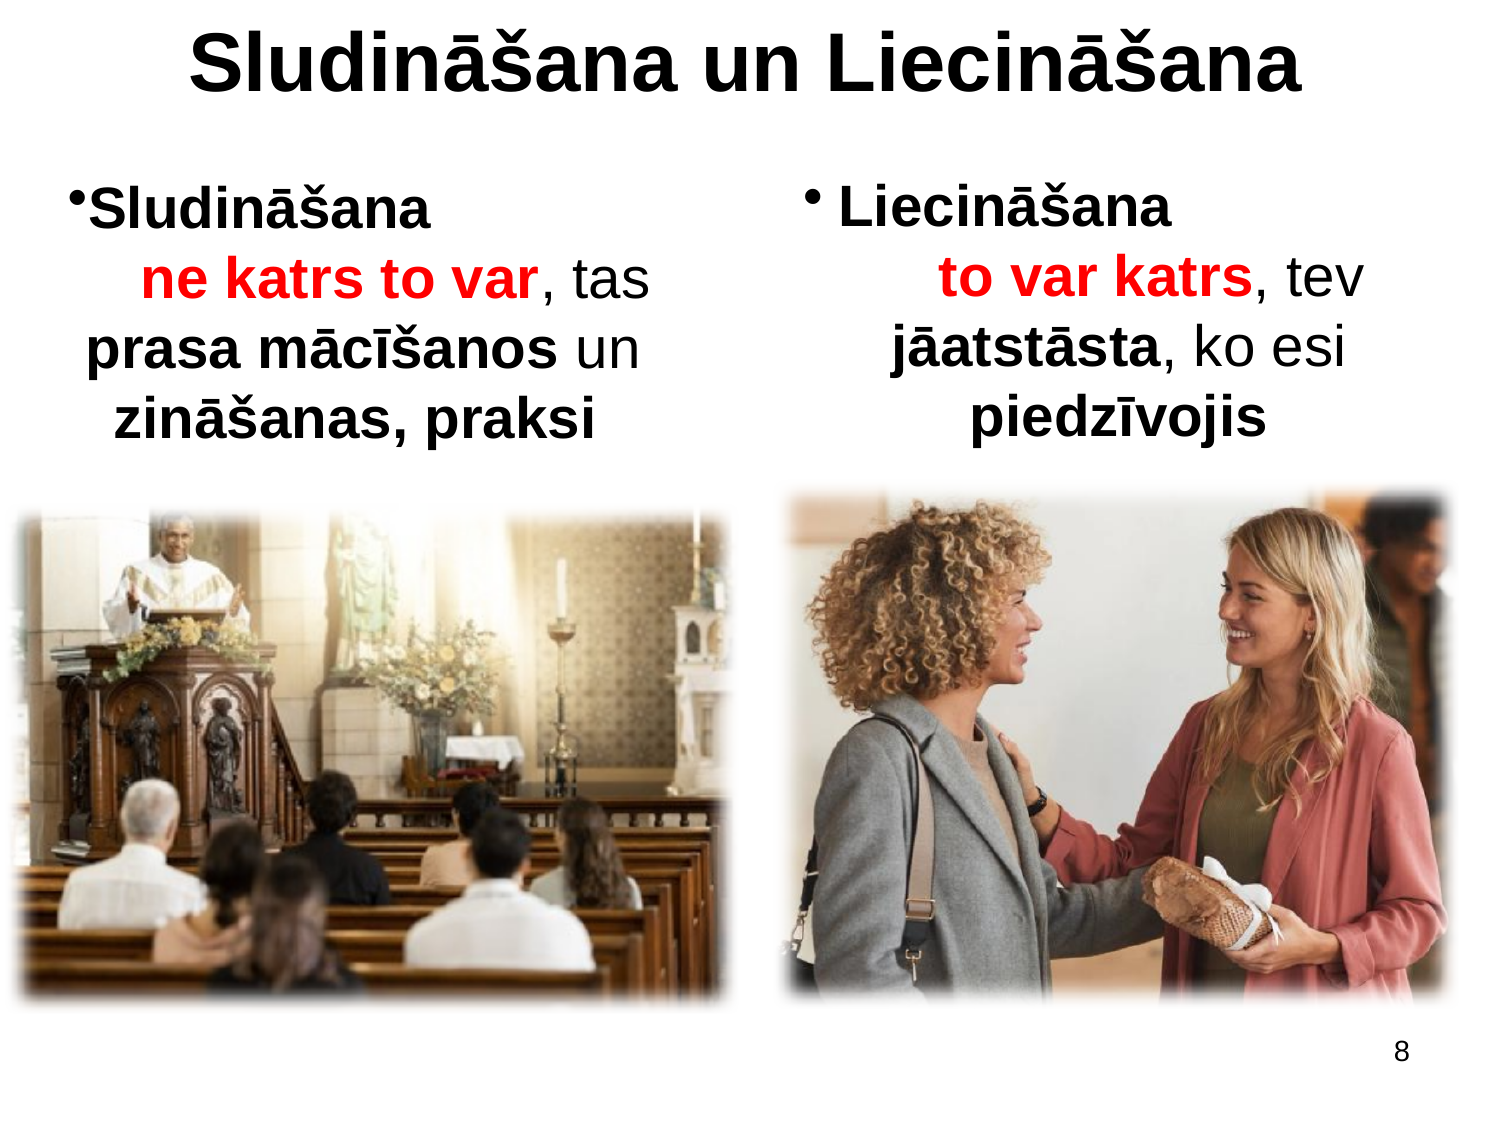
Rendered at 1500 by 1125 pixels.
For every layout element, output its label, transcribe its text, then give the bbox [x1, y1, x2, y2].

title Sludināšana un Liecināšana [70, 0, 1421, 118]
picture [773, 479, 1459, 1010]
text_box Liecināšana to var katrs, tev jāatstāsta, ko esi piedzīvojis [785, 160, 1418, 361]
picture [5, 503, 739, 1014]
list Sludināšana ne katrs to var, tas prasa mācīšanos un zināšanas, praksi [46, 162, 680, 362]
slide_number 8 [1074, 1024, 1426, 1103]
